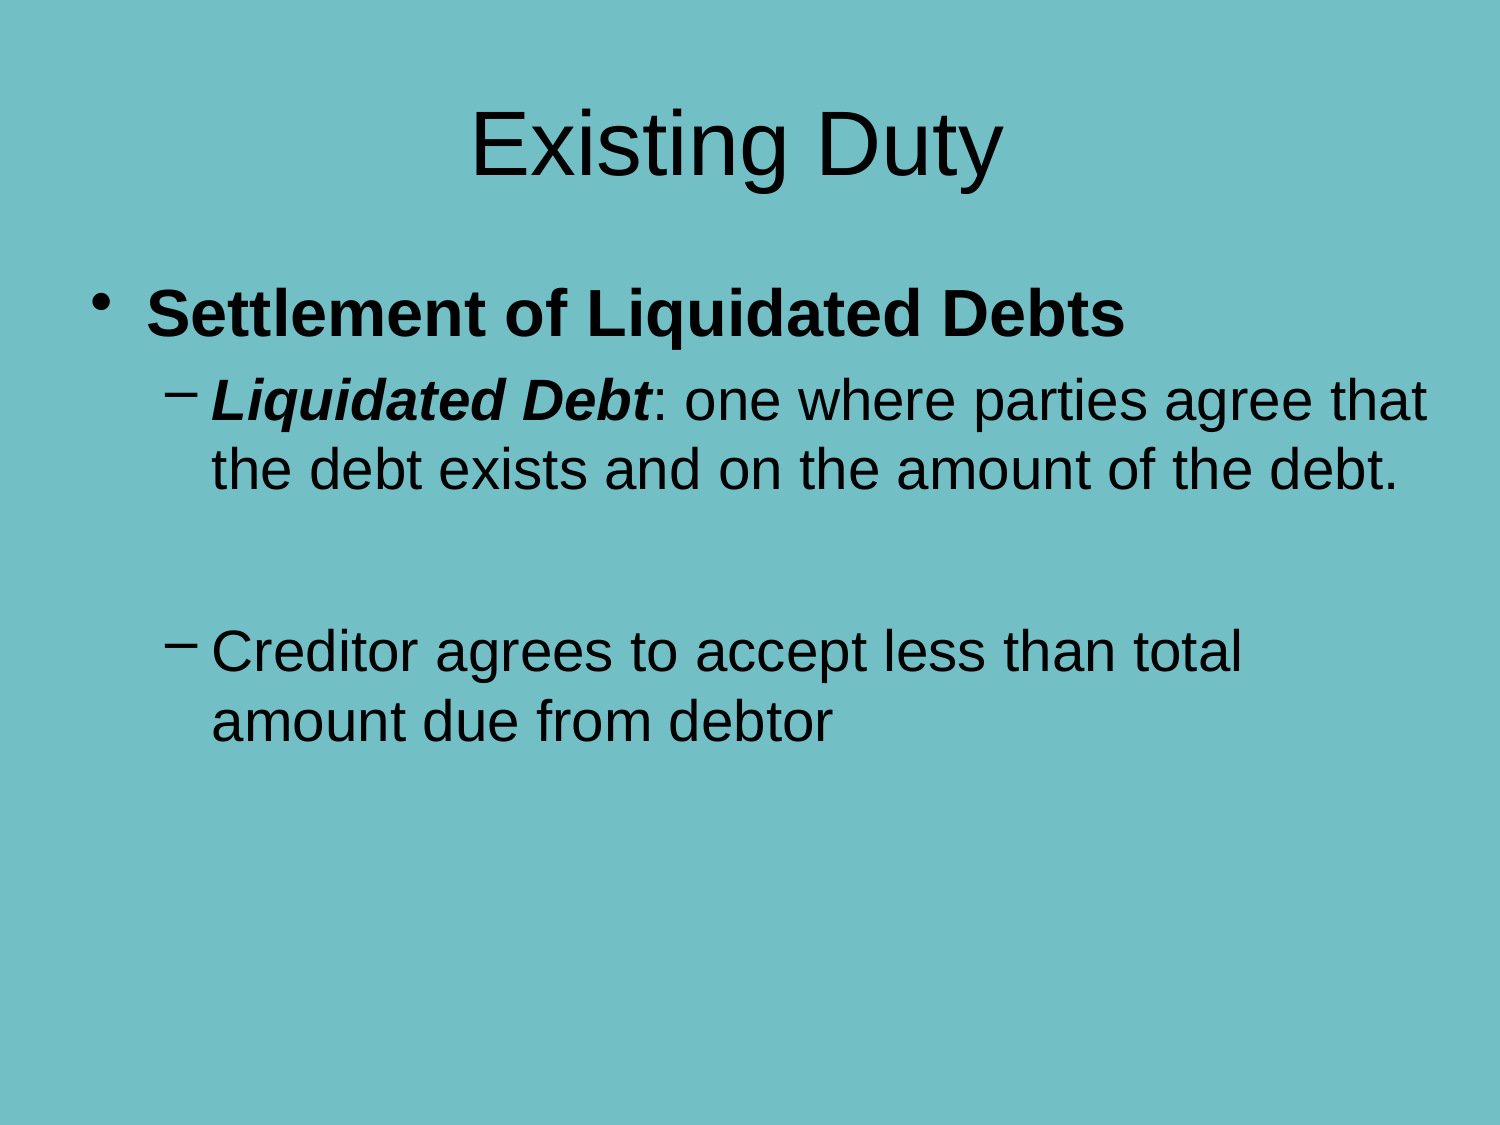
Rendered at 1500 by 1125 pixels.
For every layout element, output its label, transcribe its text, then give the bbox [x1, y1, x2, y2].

title Existing Duty [74, 44, 1426, 233]
list Settlement of Liquidated Debts Liquidated Debt: one where parties agree that the debt exists and on the amount of the debt. Creditor agrees to accept less than total amount due from debtor [74, 262, 1463, 1006]
